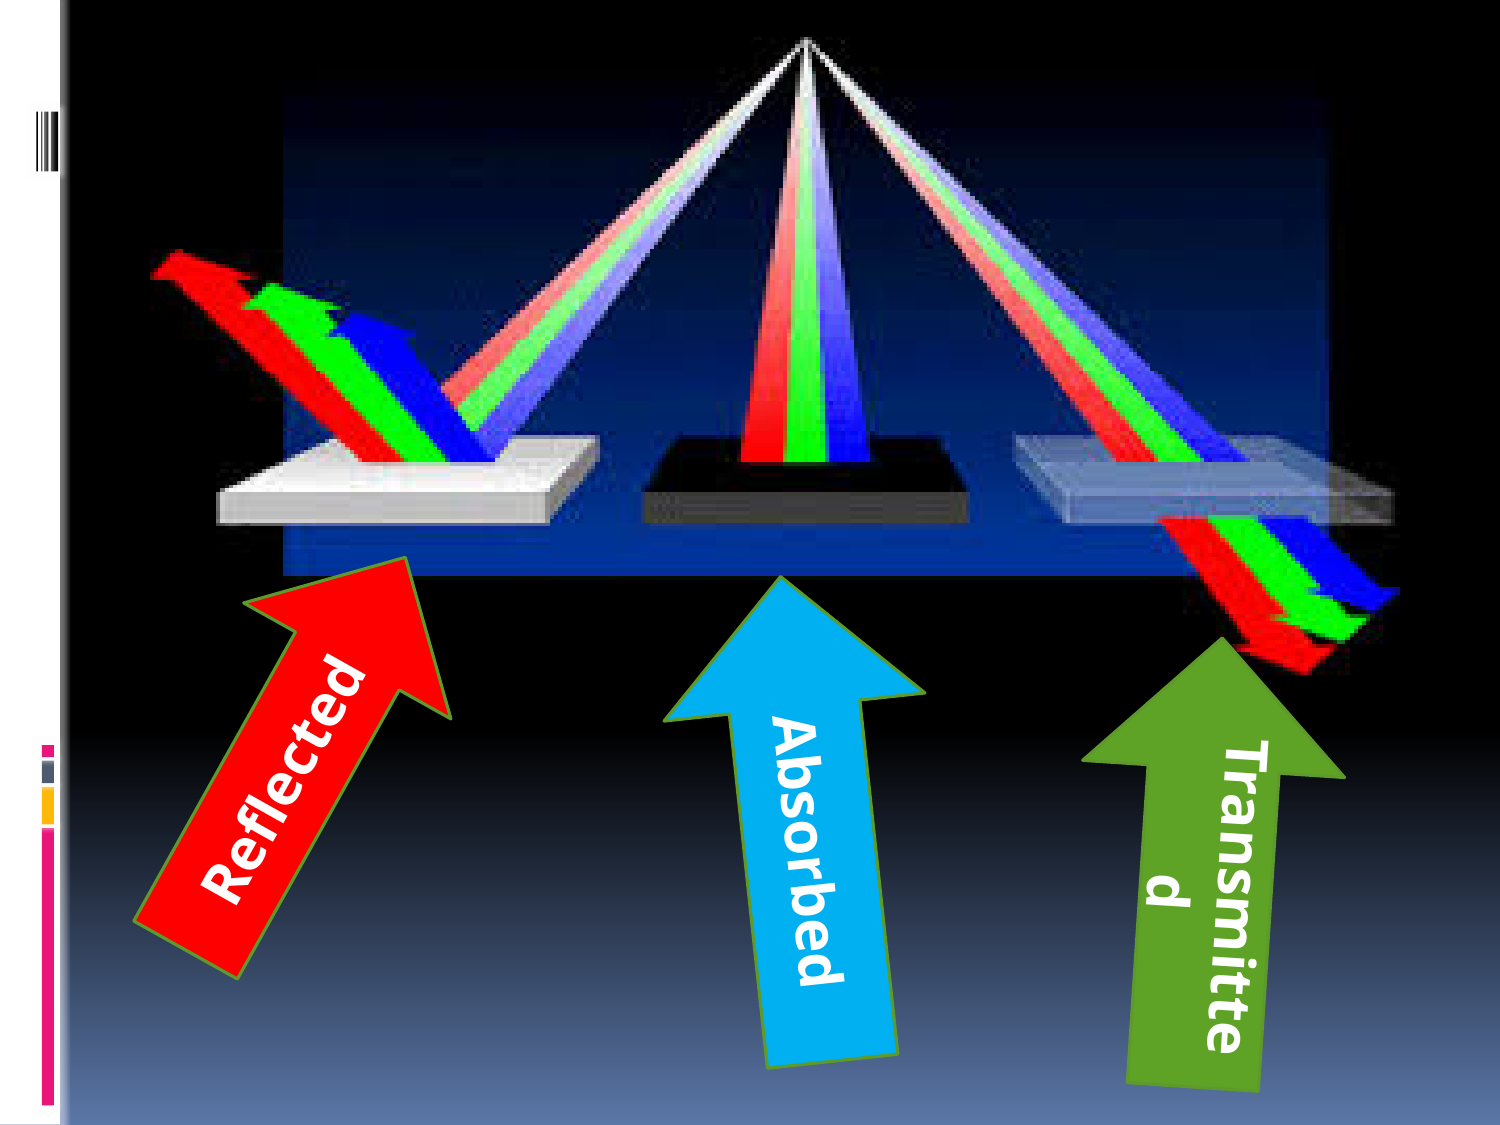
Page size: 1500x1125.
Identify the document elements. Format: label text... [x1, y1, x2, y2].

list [149, 37, 1401, 676]
text_box Absorbed [662, 686, 927, 1070]
text_box Transmitted [1081, 686, 1346, 1093]
text_box Reflected [132, 686, 453, 981]
